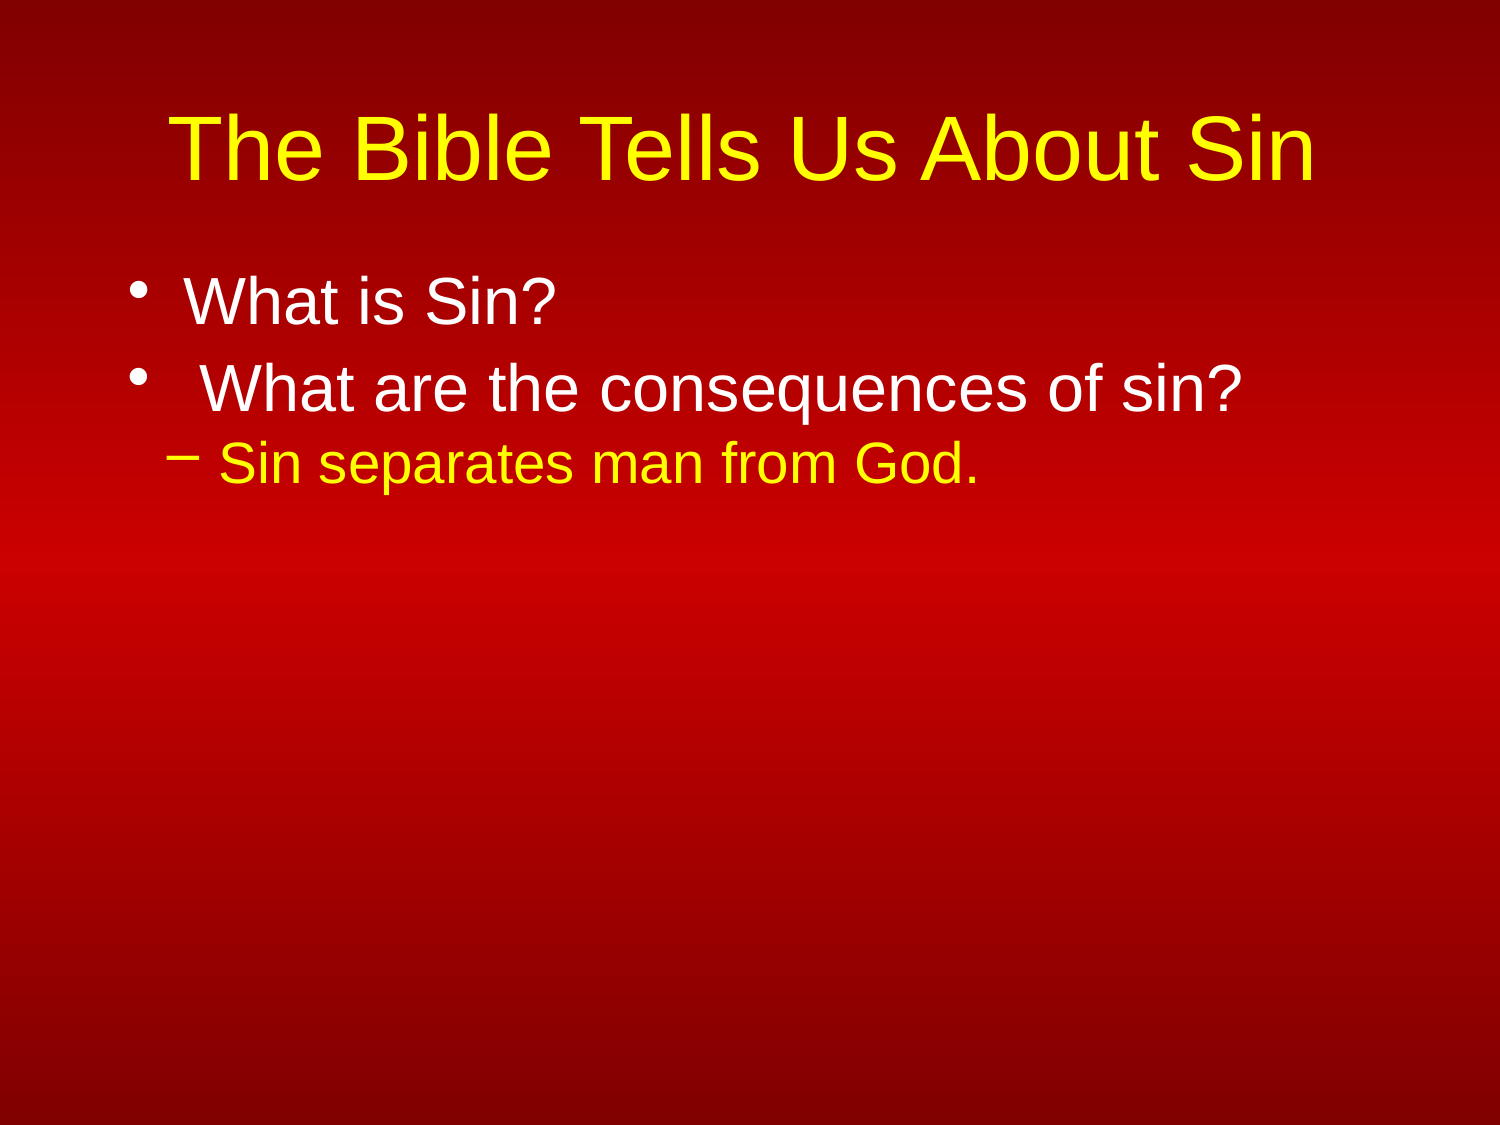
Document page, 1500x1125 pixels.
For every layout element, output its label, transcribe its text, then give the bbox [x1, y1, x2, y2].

list What is Sin? [112, 249, 1450, 338]
text_box What are the consequences of sin? Sin separates man from God. [112, 337, 1413, 563]
title The Bible Tells Us About Sin [50, 50, 1438, 238]
